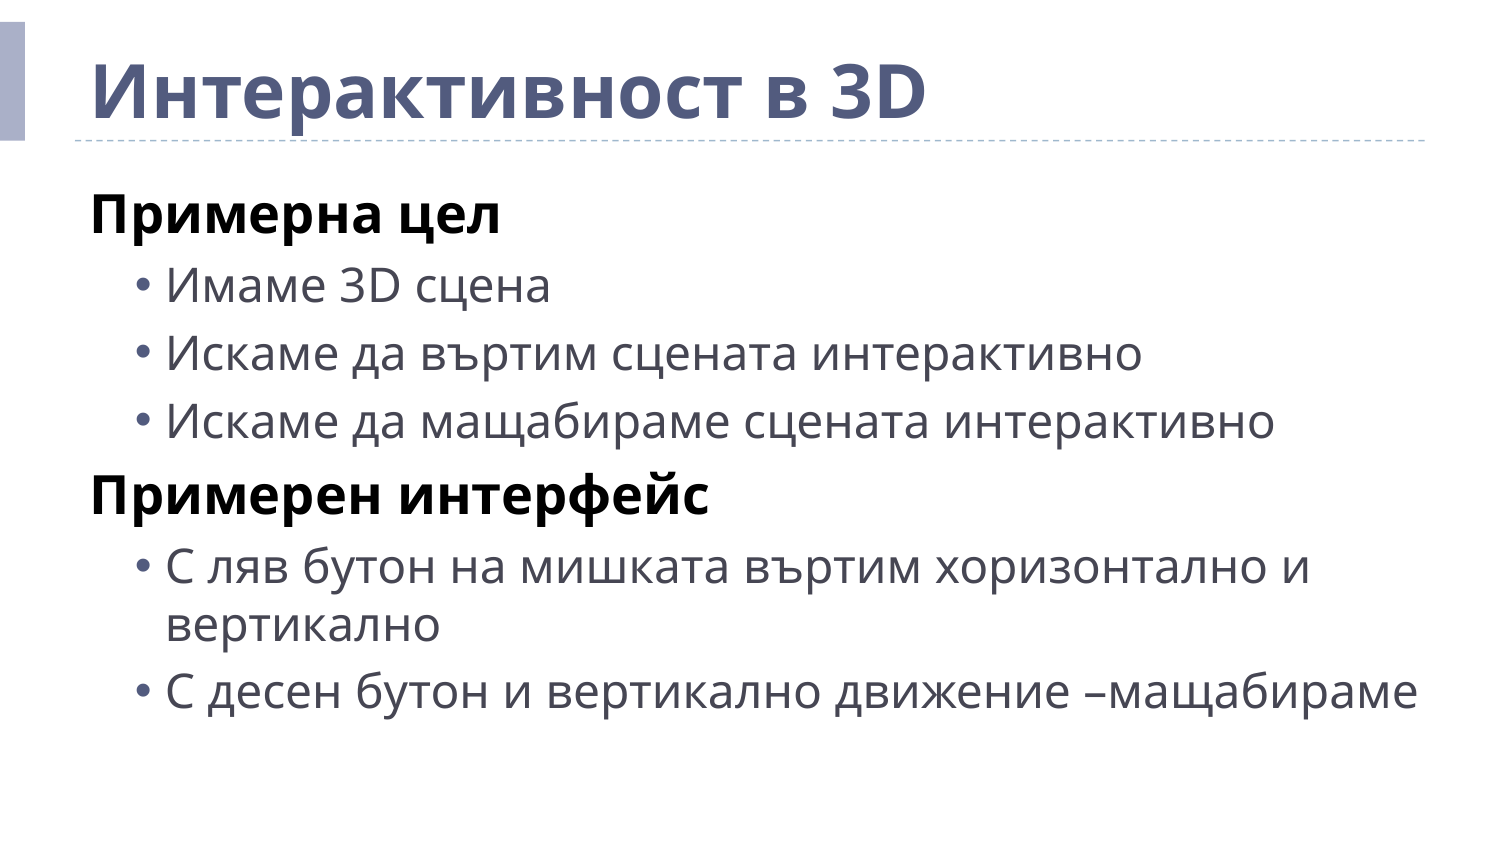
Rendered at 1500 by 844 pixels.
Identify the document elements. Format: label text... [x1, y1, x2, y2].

title Интерактивност в 3D [75, 18, 1475, 141]
list Примерна цел Имаме 3D сцена Искаме да въртим сцената интерактивно Искаме да мащабираме сцената интерактивно Примерен интерфейс С ляв бутон на мишката въртим хоризонтално и вертикално С десен бутон и вертикално движение –мащабираме [75, 171, 1475, 835]
